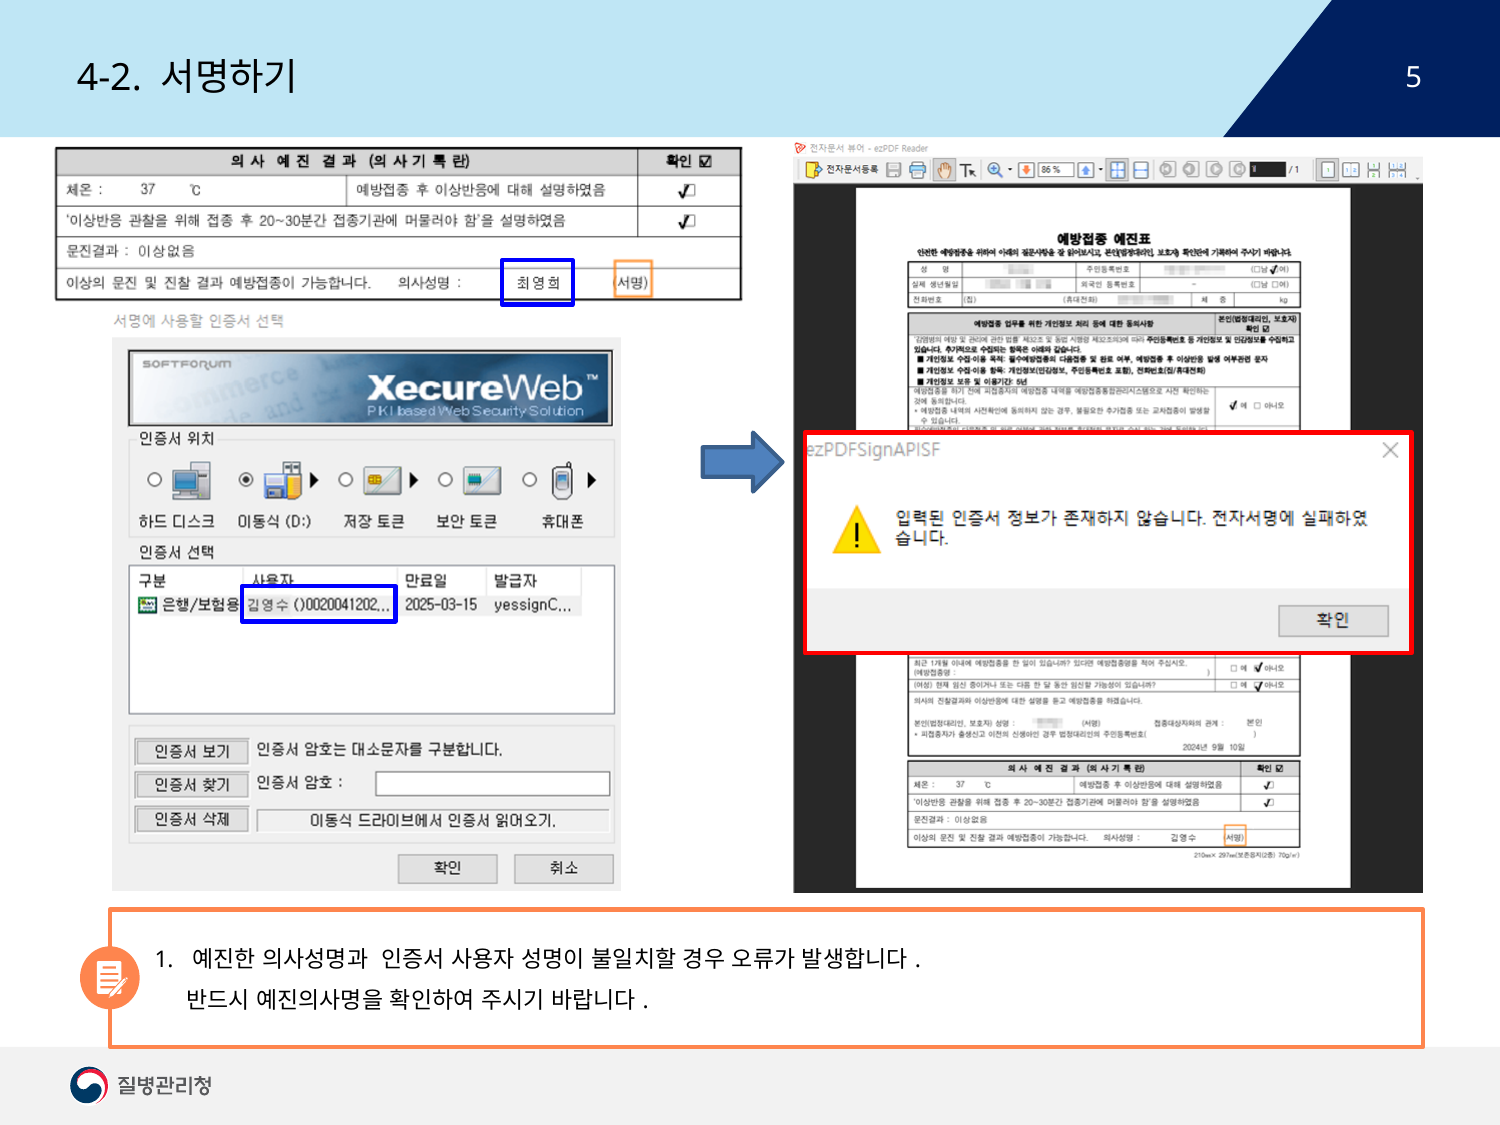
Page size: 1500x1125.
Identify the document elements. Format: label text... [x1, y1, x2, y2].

text_box 예진한 의사성명과 인증서 사용자 성명이 불일치할 경우 오류가 발생합니다. 반드시 예진의사명을 확인하여 주시기 바랍니다. [137, 923, 1411, 1037]
text_box [700, 430, 785, 494]
picture [793, 140, 1423, 894]
picture [111, 310, 621, 891]
text_box 5 [1367, 40, 1460, 112]
text_box 4-2. 서명하기 [61, 39, 869, 111]
picture [47, 142, 751, 305]
